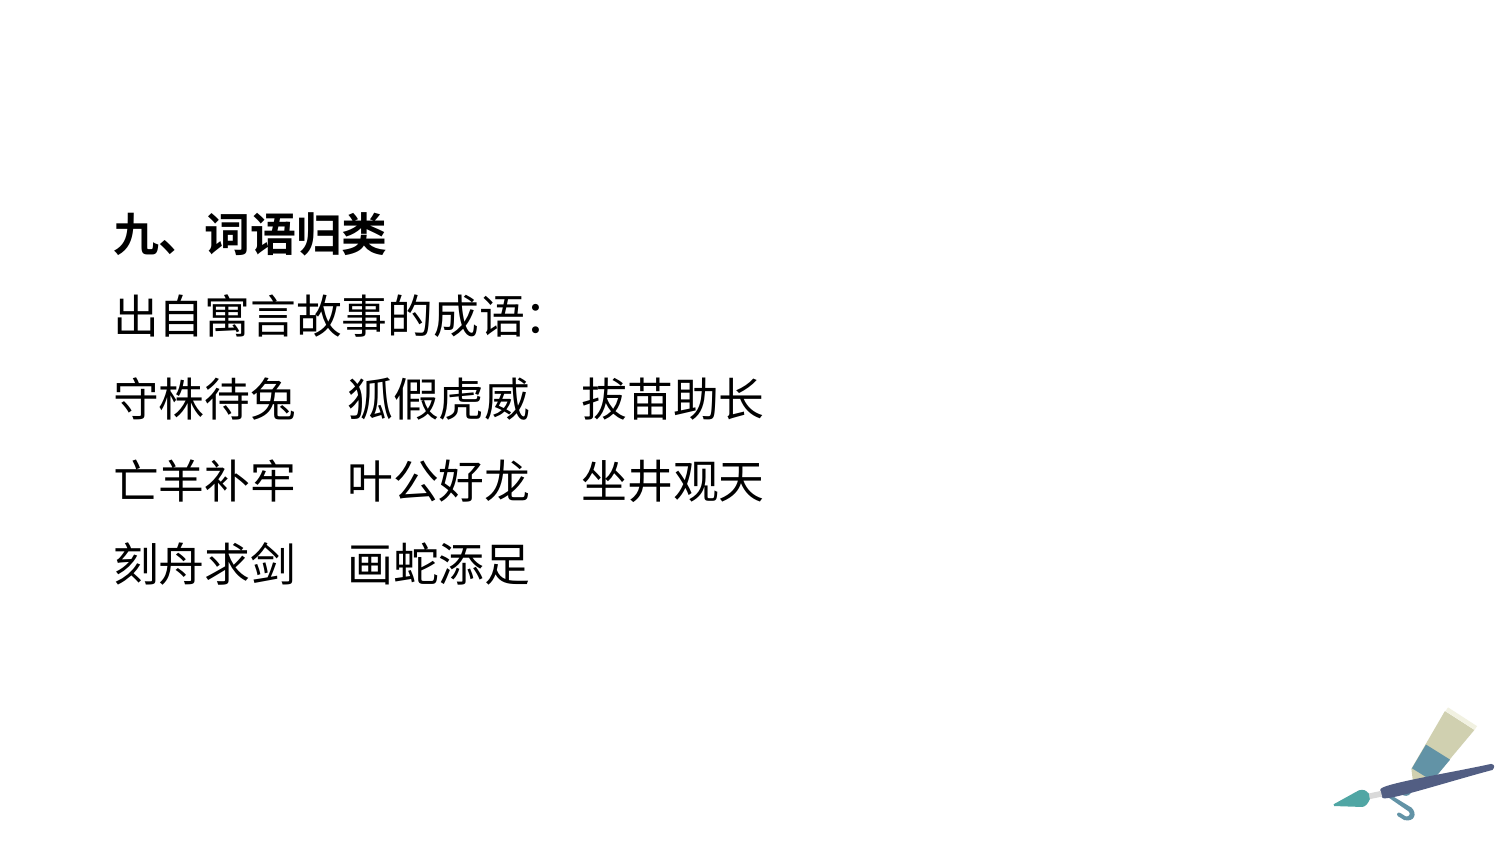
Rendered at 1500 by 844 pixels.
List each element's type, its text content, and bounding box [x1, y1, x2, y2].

text_box 九、词语归类 出自寓言故事的成语： 守株待兔 狐假虎威 拔苗助长 亡羊补牢 叶公好龙 坐井观天 刻舟求剑 画蛇添足 [98, 170, 1371, 681]
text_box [1358, 708, 1481, 844]
